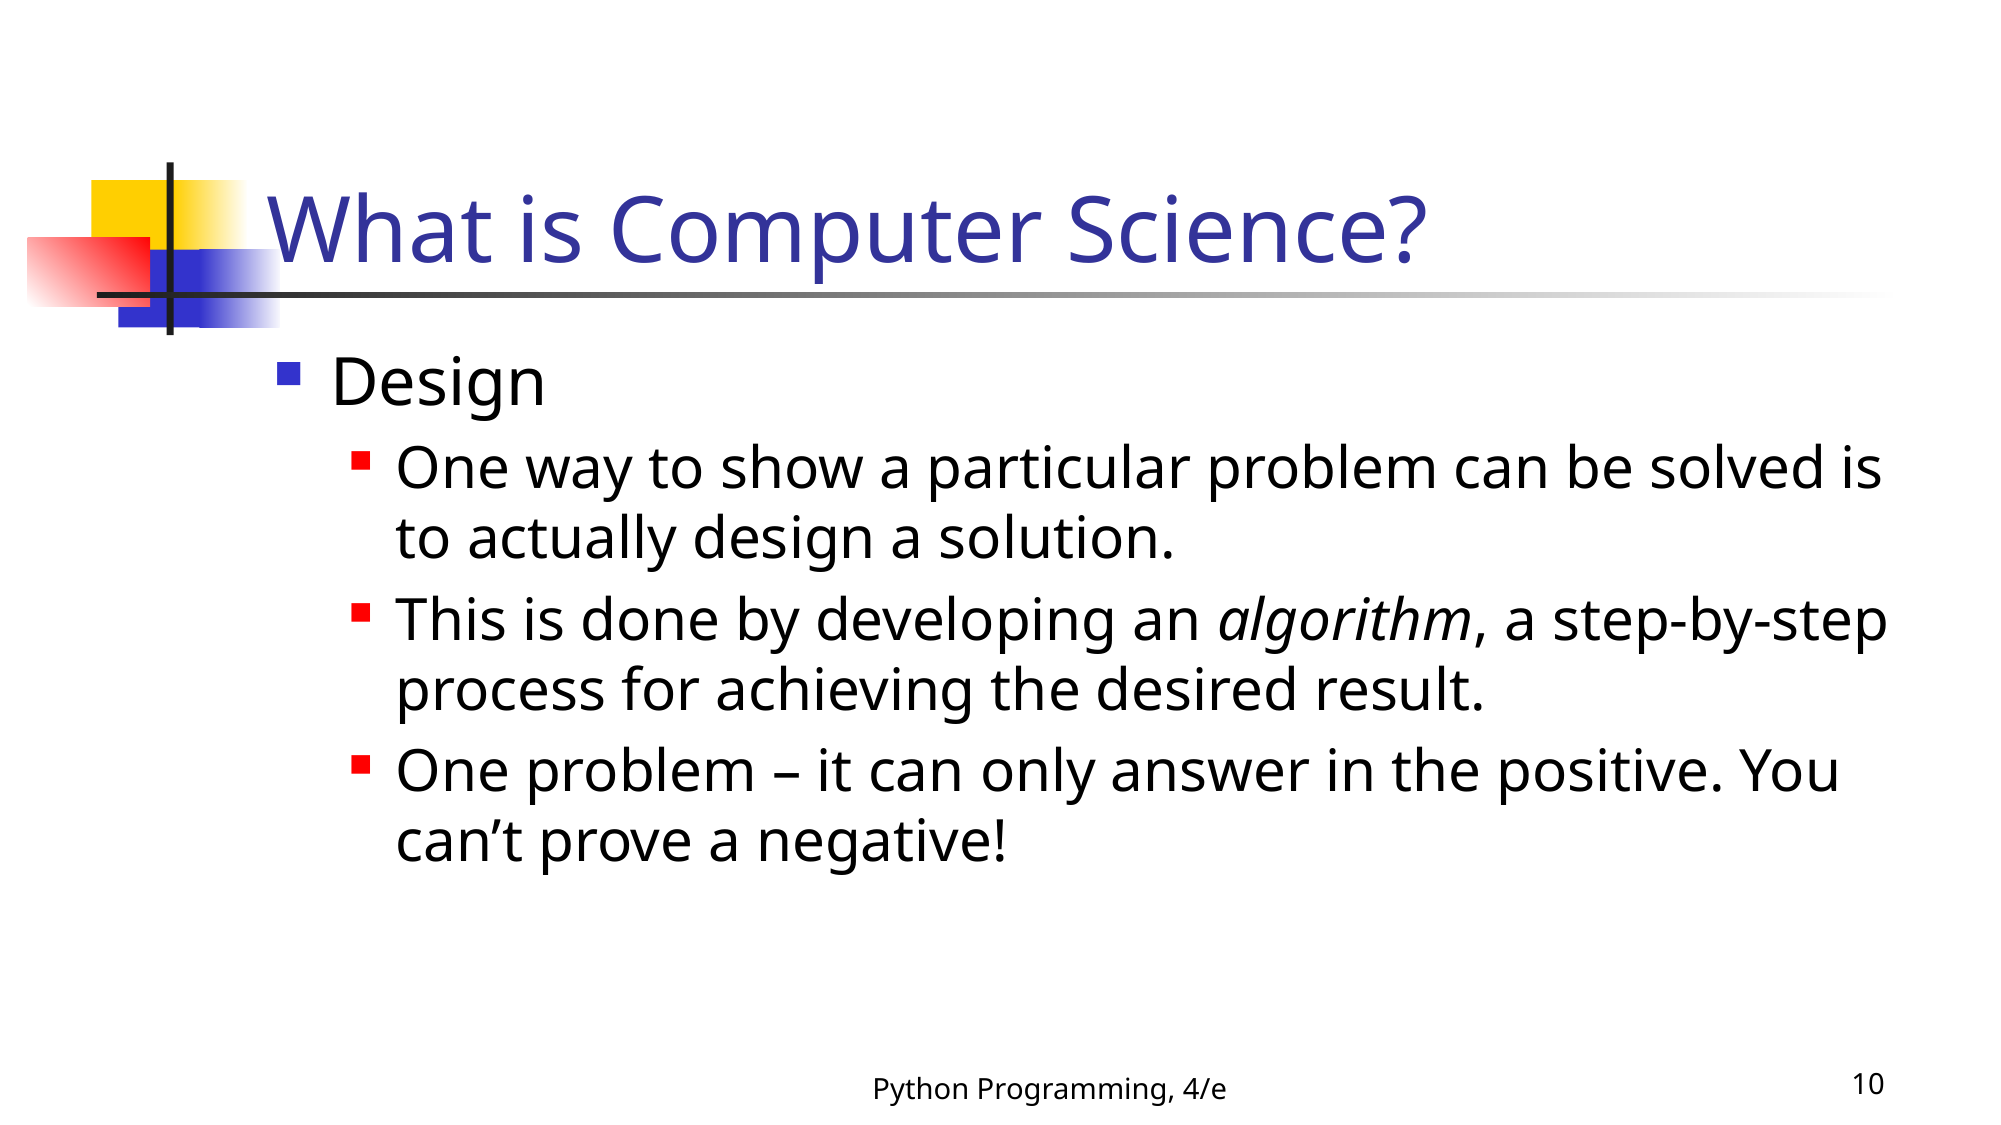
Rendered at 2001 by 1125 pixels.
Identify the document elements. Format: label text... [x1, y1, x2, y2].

list Design One way to show a particular problem can be solved is to actually design a solution. This is done by developing an algorithm, a step-by-step process for achieving the desired result. One problem – it can only answer in the positive. You can’t prove a negative! [258, 331, 1959, 1006]
footer Python Programming, 4/e [733, 1037, 1367, 1113]
title What is Computer Science? [251, 101, 1957, 289]
slide_number 10 [1483, 1037, 1901, 1113]
